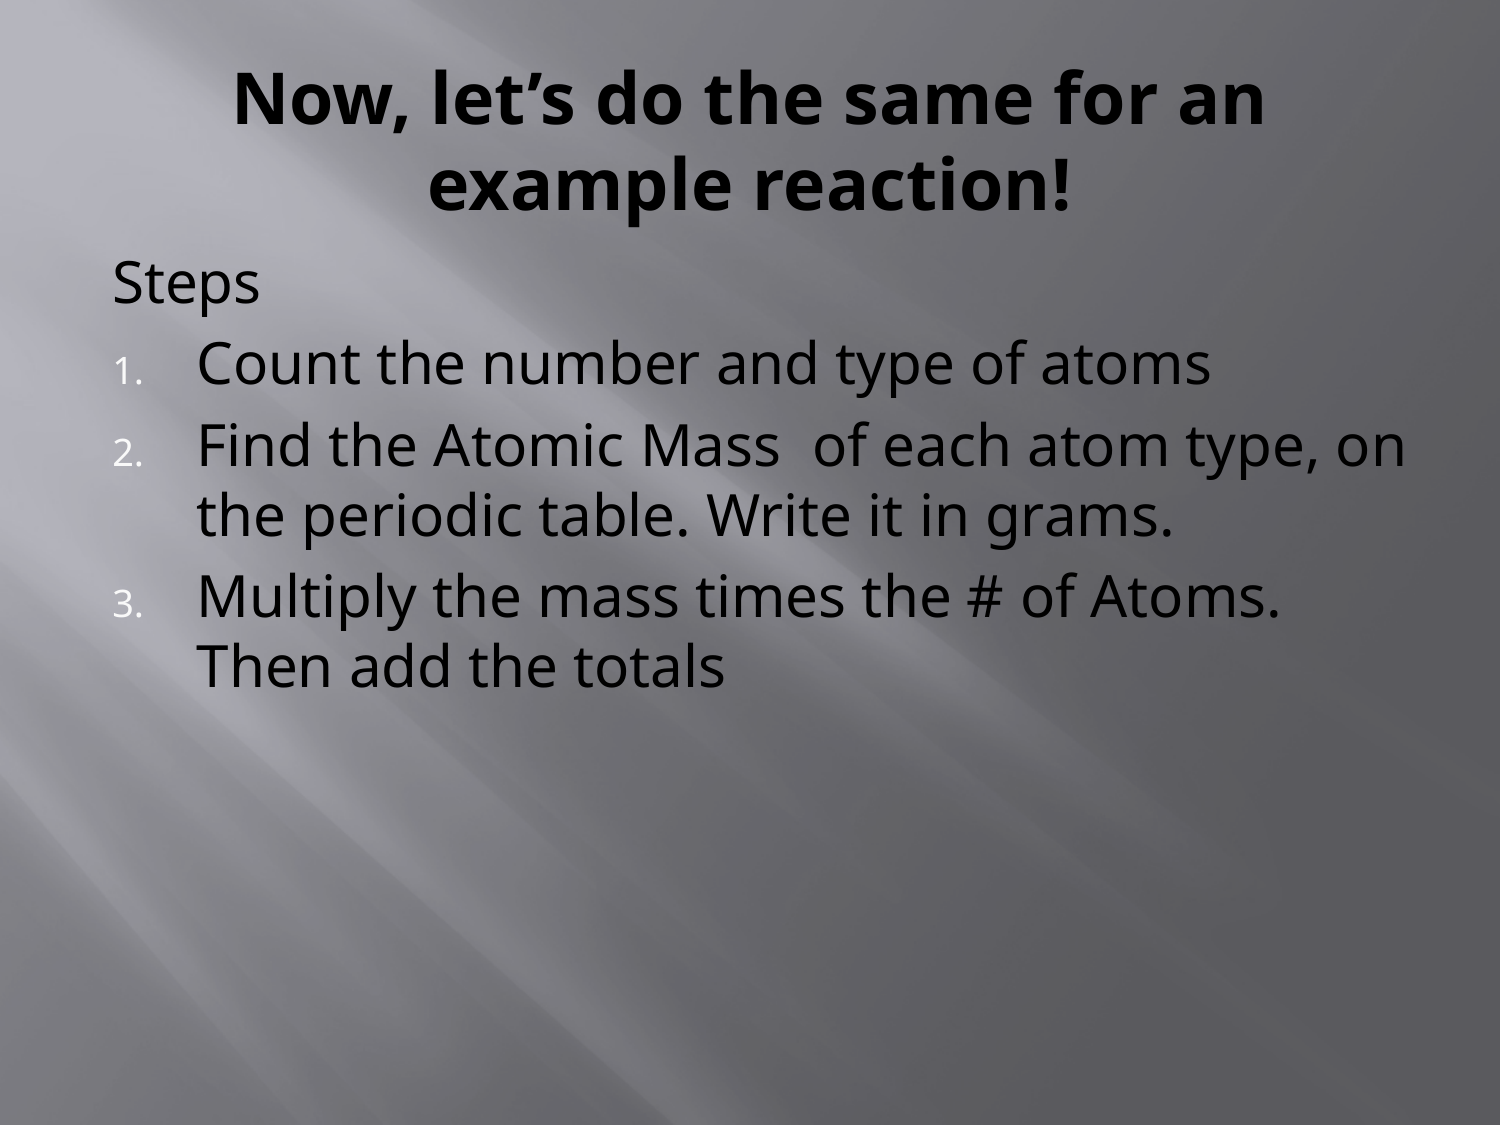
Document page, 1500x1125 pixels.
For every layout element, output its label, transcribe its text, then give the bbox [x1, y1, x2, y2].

title Now, let’s do the same for an example reaction! [75, 45, 1425, 233]
list Steps Count the number and type of atoms Find the Atomic Mass of each atom type, on the periodic table. Write it in grams. Multiply the mass times the # of Atoms. Then add the totals [75, 237, 1425, 1035]
